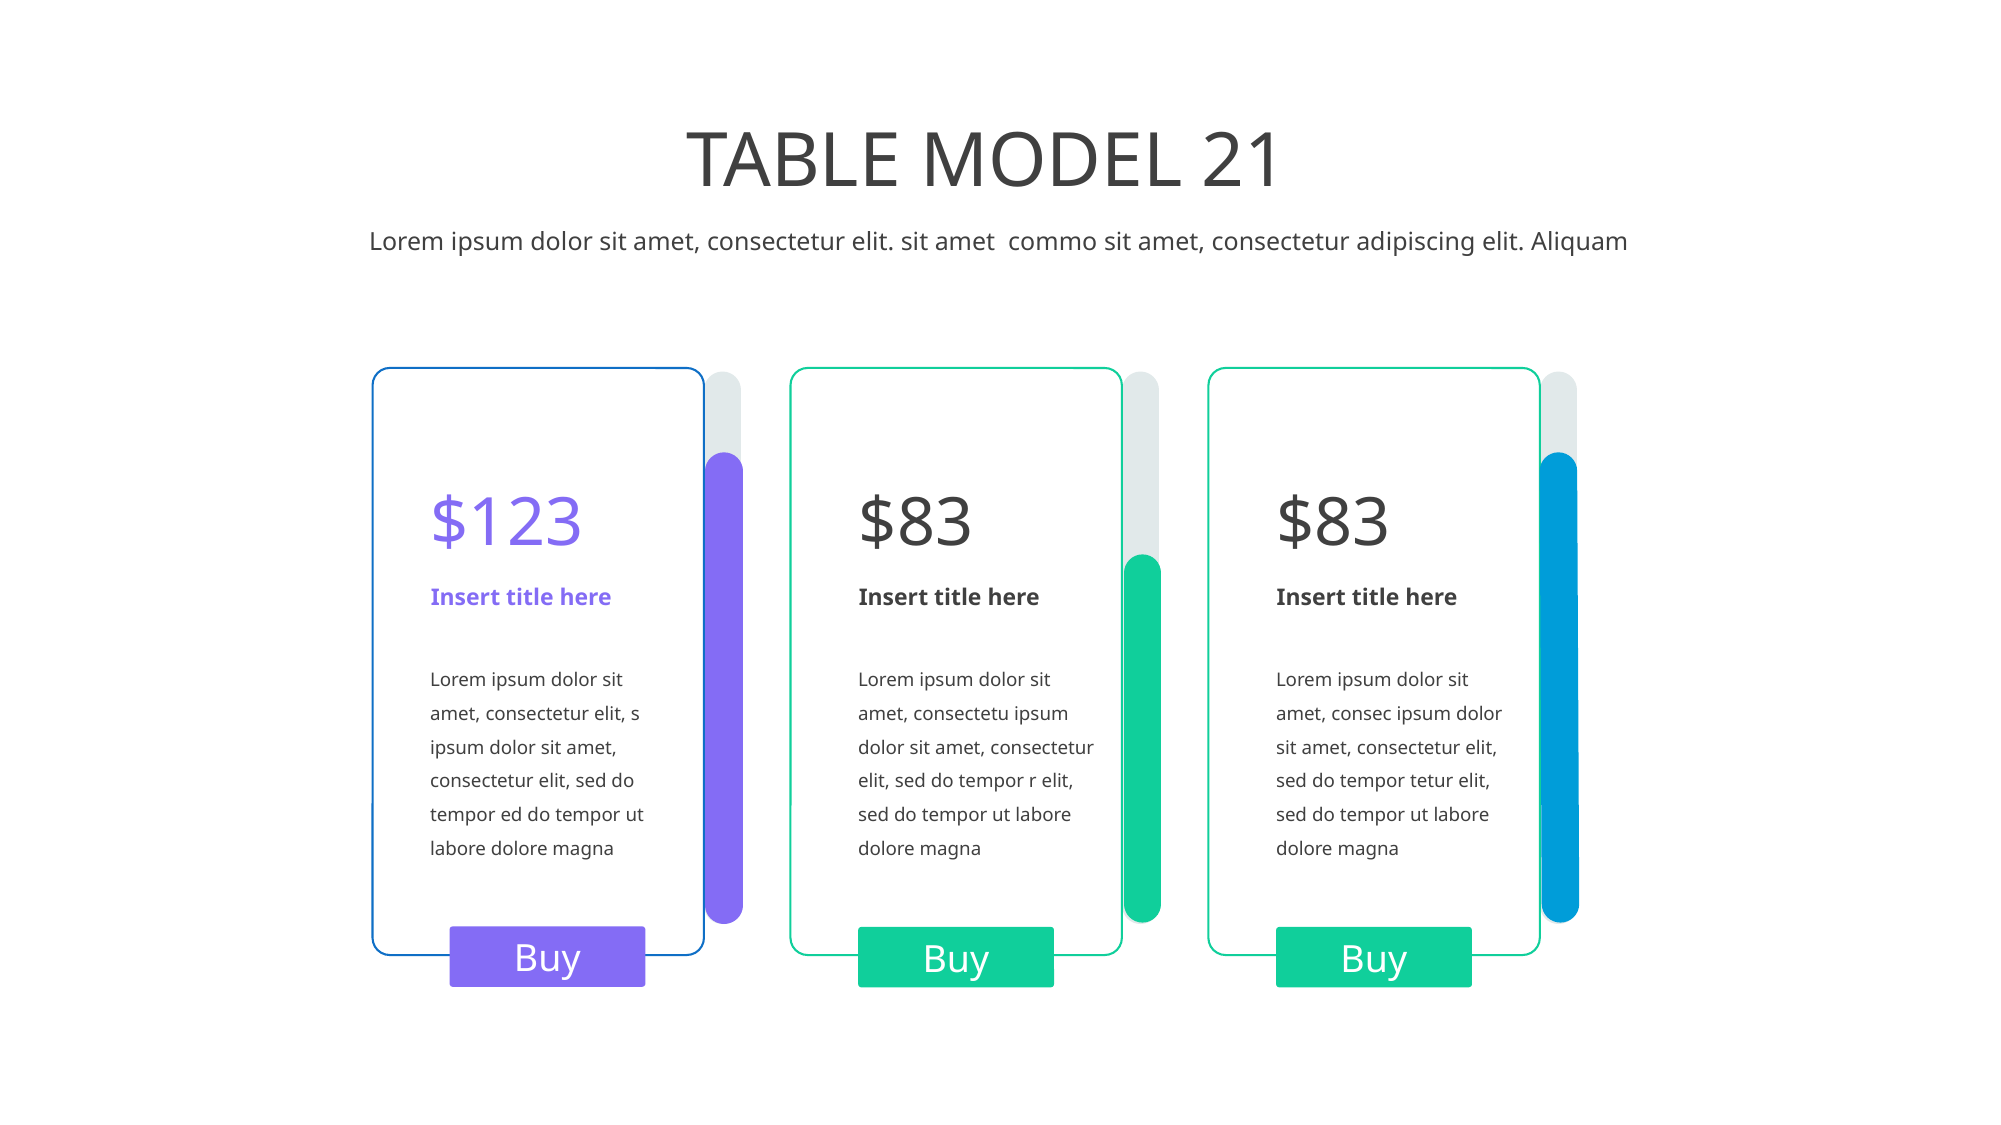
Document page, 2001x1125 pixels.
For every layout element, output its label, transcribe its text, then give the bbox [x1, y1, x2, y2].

text_box $83 [1276, 438, 1538, 559]
text_box $123 [430, 438, 670, 559]
text_box Lorem ipsum dolor sit amet, consectetur elit. sit amet commo sit amet, consectetur adipiscing elit. Aliquam [341, 202, 1659, 263]
text_box Lorem ipsum dolor sit amet, consectetur elit, s ipsum dolor sit amet, consectetur elit, sed do tempor ed do tempor ut labore dolore magna [430, 656, 668, 859]
text_box Lorem ipsum dolor sit amet, consec ipsum dolor sit amet, consectetur elit, sed do tempor tetur elit, sed do tempor ut labore dolore magna [1276, 656, 1514, 859]
text_box [371, 366, 705, 957]
text_box TABLE MODEL 21 [506, 66, 1469, 202]
text_box Insert title here [1276, 582, 1482, 610]
text_box Insert title here [858, 582, 1064, 610]
text_box [1207, 366, 1541, 957]
text_box Buy [1275, 925, 1473, 989]
text_box Buy [857, 925, 1056, 989]
text_box [789, 366, 1123, 957]
text_box $83 [858, 438, 1120, 559]
text_box Lorem ipsum dolor sit amet, consectetu ipsum dolor sit amet, consectetur elit, sed do tempor r elit, sed do tempor ut labore dolore magna [858, 656, 1097, 859]
text_box Buy [448, 925, 647, 988]
text_box Insert title here [430, 582, 636, 610]
